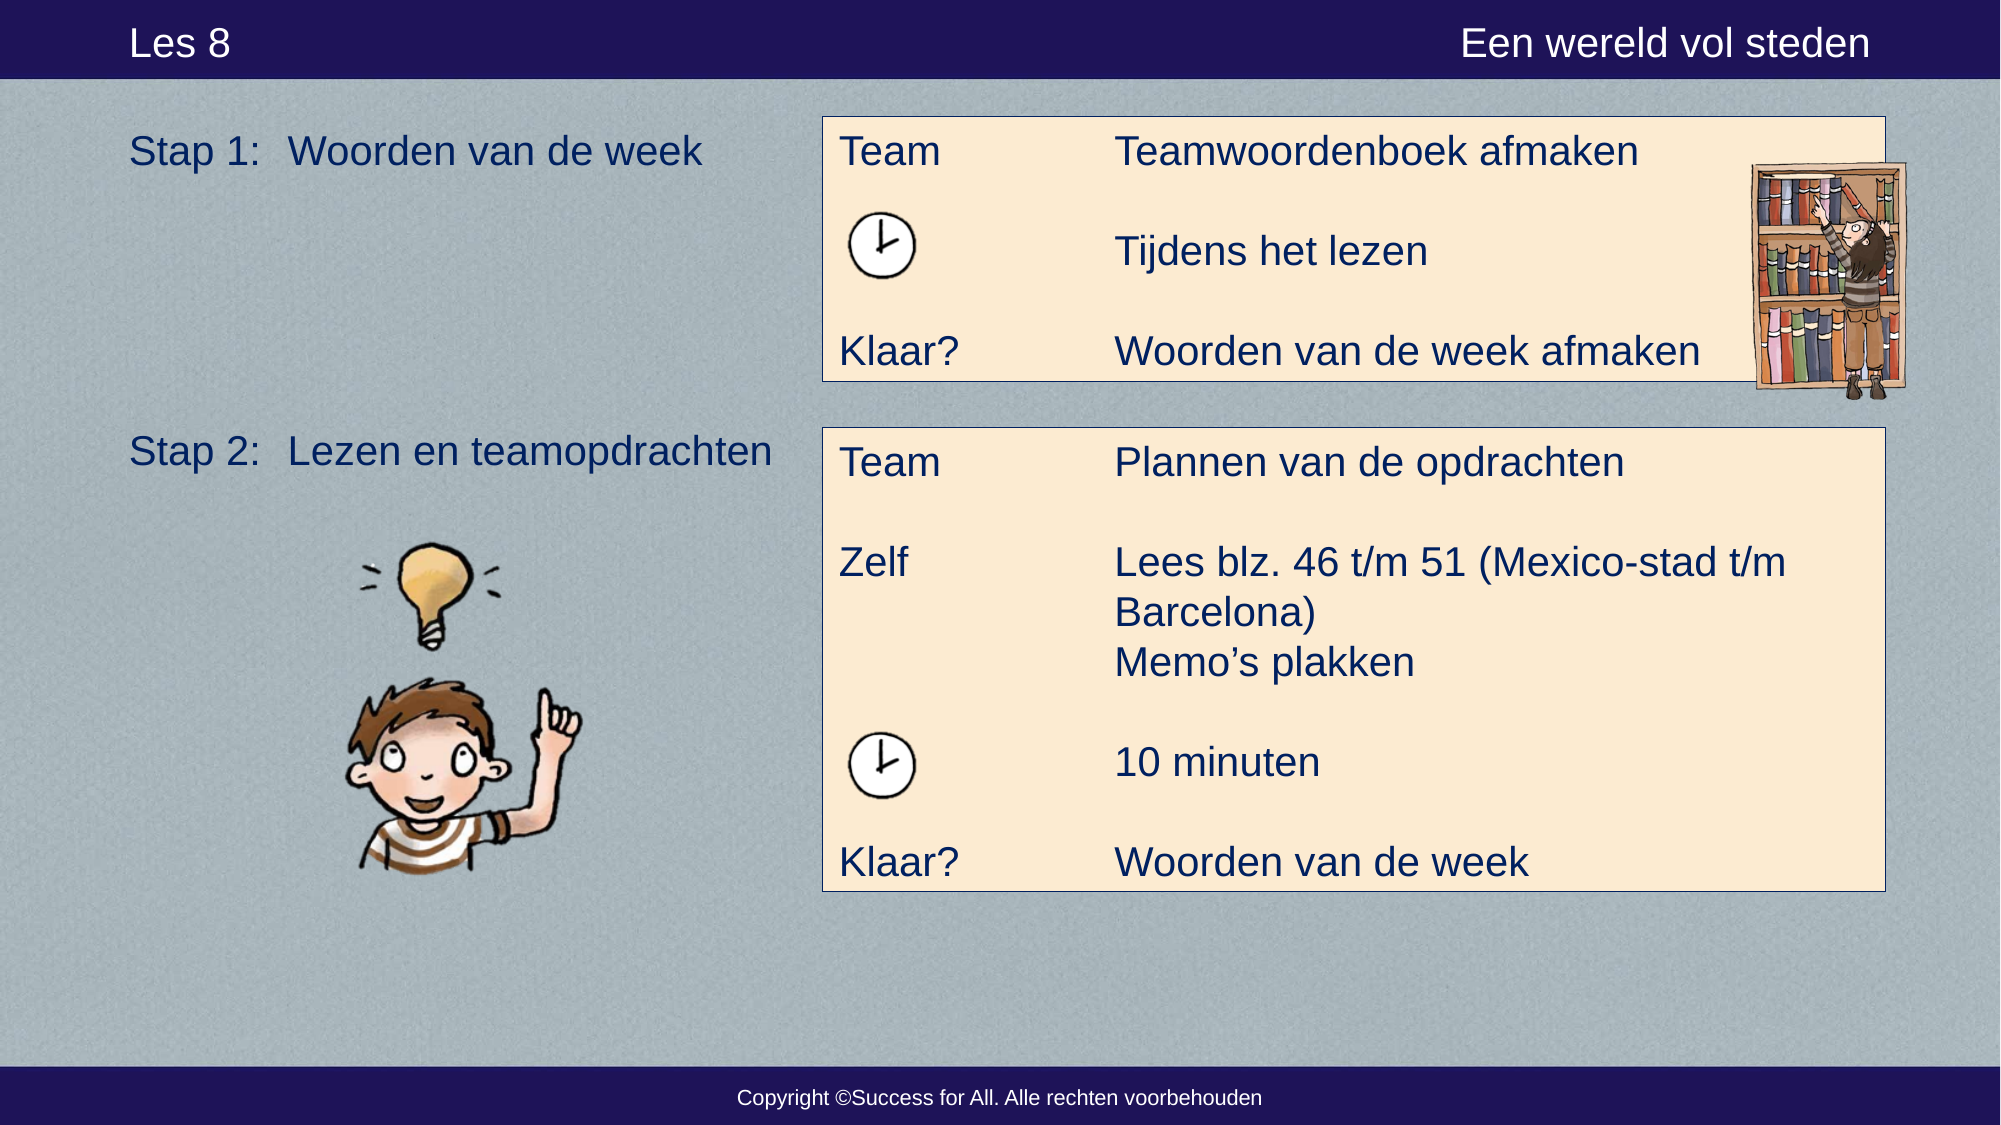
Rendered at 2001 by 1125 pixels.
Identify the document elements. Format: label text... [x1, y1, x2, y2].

text_box Team Teamwoordenboek afmaken Tijdens het lezen Klaar? Woorden van de week afmaken [822, 116, 1886, 382]
text_box Team Plannen van de opdrachten Zelf Lees blz. 46 t/m 51 (Mexico-stad t/m Barcelona) Memo’s plakken 10 minuten Klaar? Woorden van de week [822, 427, 1886, 892]
text_box Een wereld vol steden [999, 8, 1886, 73]
text_box Les 8 [114, 8, 354, 73]
picture [0, 0, 2001, 1125]
text_box Stap 1: Woorden van de week Stap 2: Lezen en teamopdrachten [114, 116, 907, 532]
text_box Copyright ©Success for All. Alle rechten voorbehouden [0, 1076, 2000, 1125]
